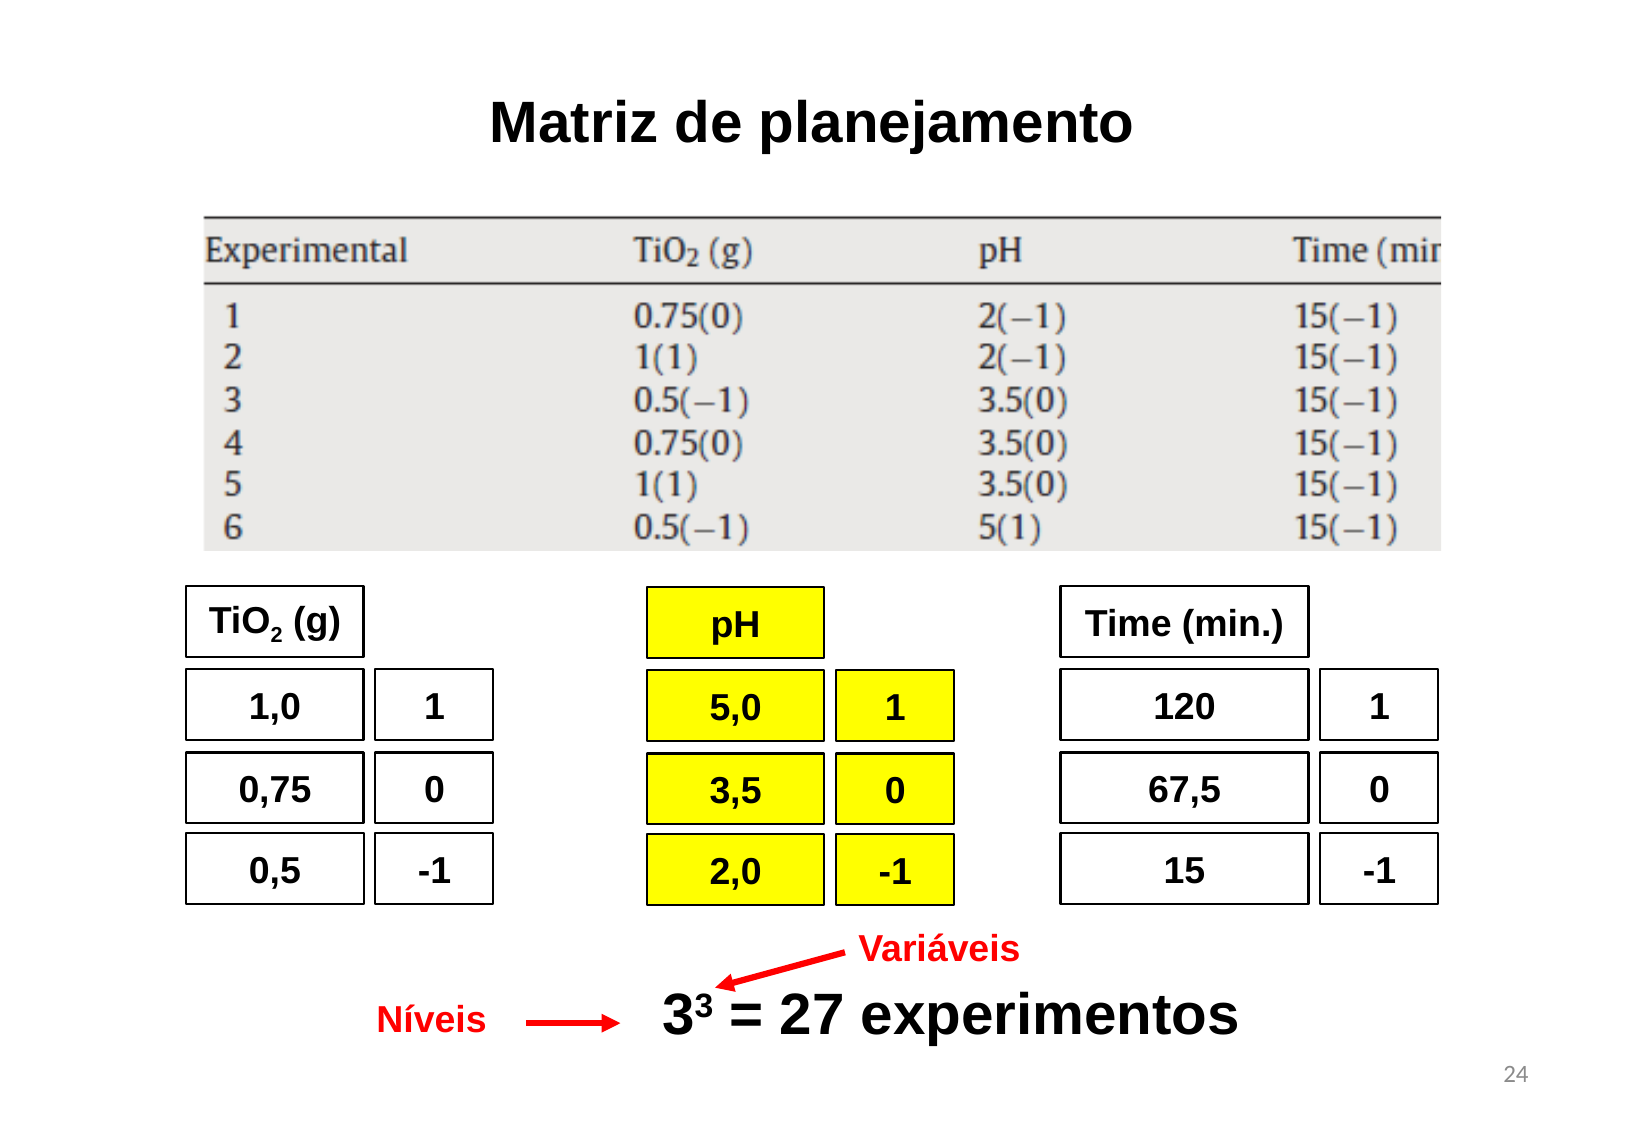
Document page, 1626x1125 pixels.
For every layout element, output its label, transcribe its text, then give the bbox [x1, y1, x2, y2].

text_box Matriz de planejamento [469, 78, 1155, 161]
picture [186, 207, 1442, 551]
slide_number 24 [1164, 1042, 1544, 1103]
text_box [186, 585, 1439, 906]
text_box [348, 916, 1277, 1047]
